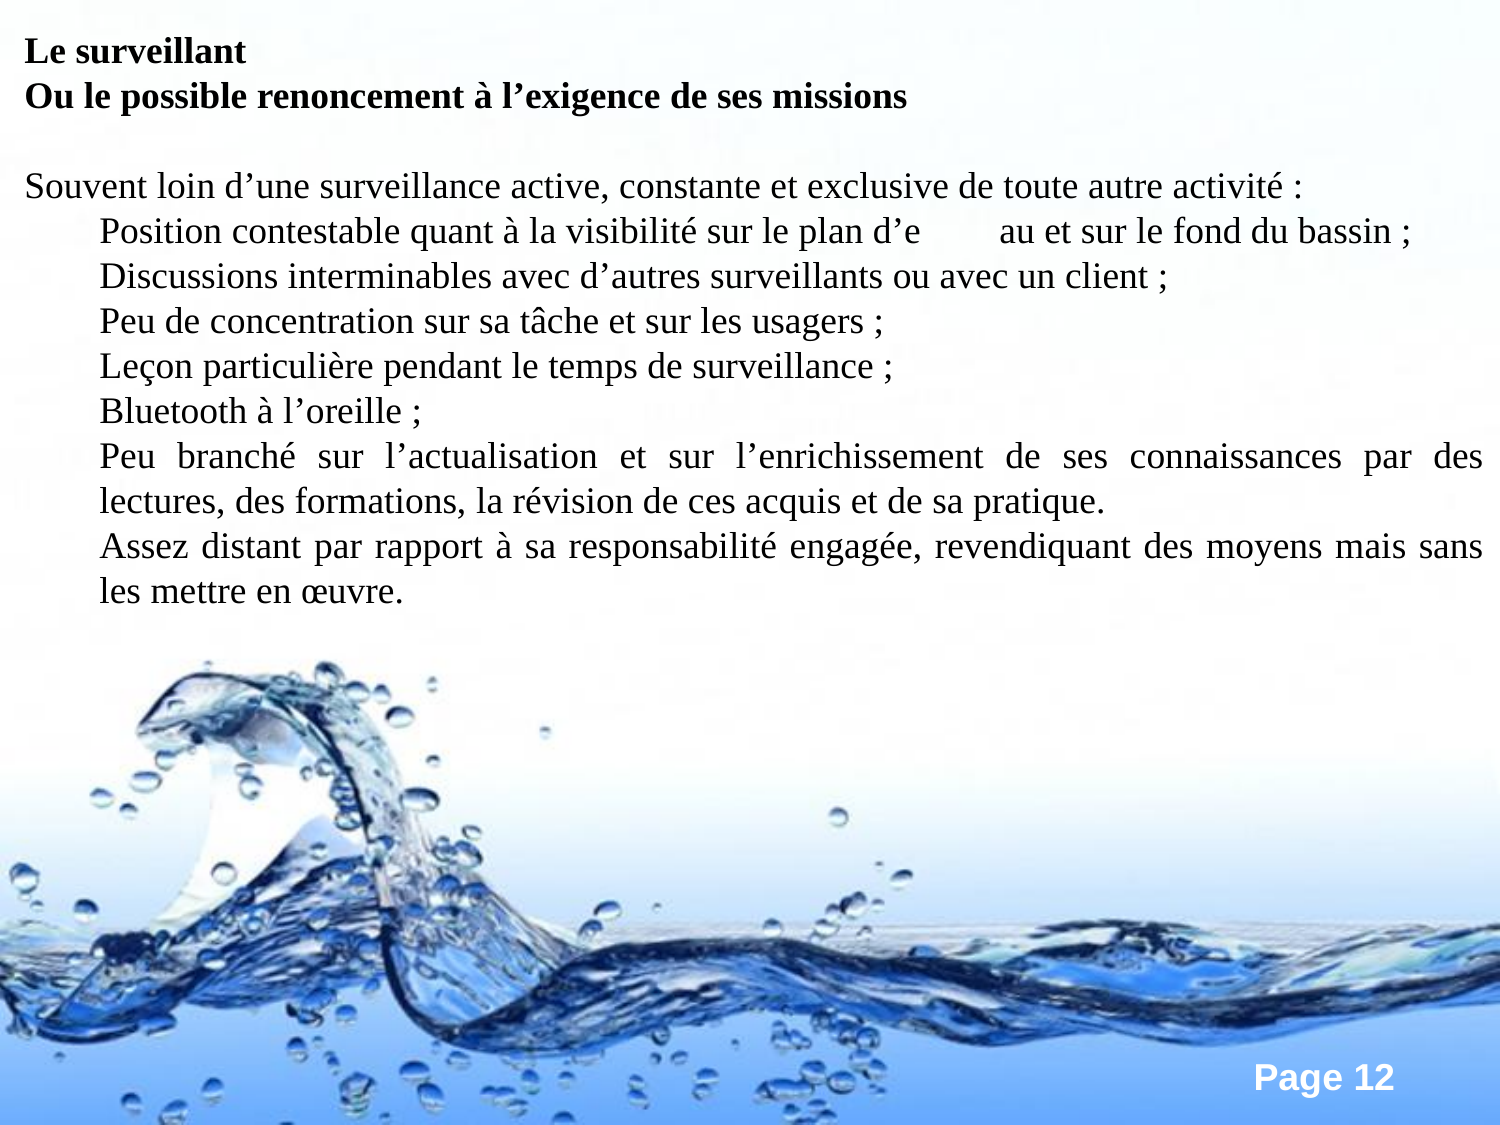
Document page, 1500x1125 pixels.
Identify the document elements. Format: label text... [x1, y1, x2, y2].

picture [0, 0, 1500, 1125]
text_box Le surveillant Ou le possible renoncement à l’exigence de ses missions Souvent loin d’une surveillance active, constante et exclusive de toute autre activité : Position contestable quant à la visibilité sur le plan d’e au et sur le fond du bassin ; Discussions interminables avec d’autres surveillants ou avec un client ; Peu de concentration sur sa tâche et sur les usagers ; Leçon particulière pendant le temps de surveillance ; Bluetooth à l’oreille ; Peu branché sur l’actualisation et sur l’enrichissement de ses connaissances par des lectures, des formations, la révision de ces acquis et de sa pratique. Assez distant par rapport à sa responsabilité engagée, revendiquant des moyens mais sans les mettre en œuvre. [9, 18, 1500, 704]
